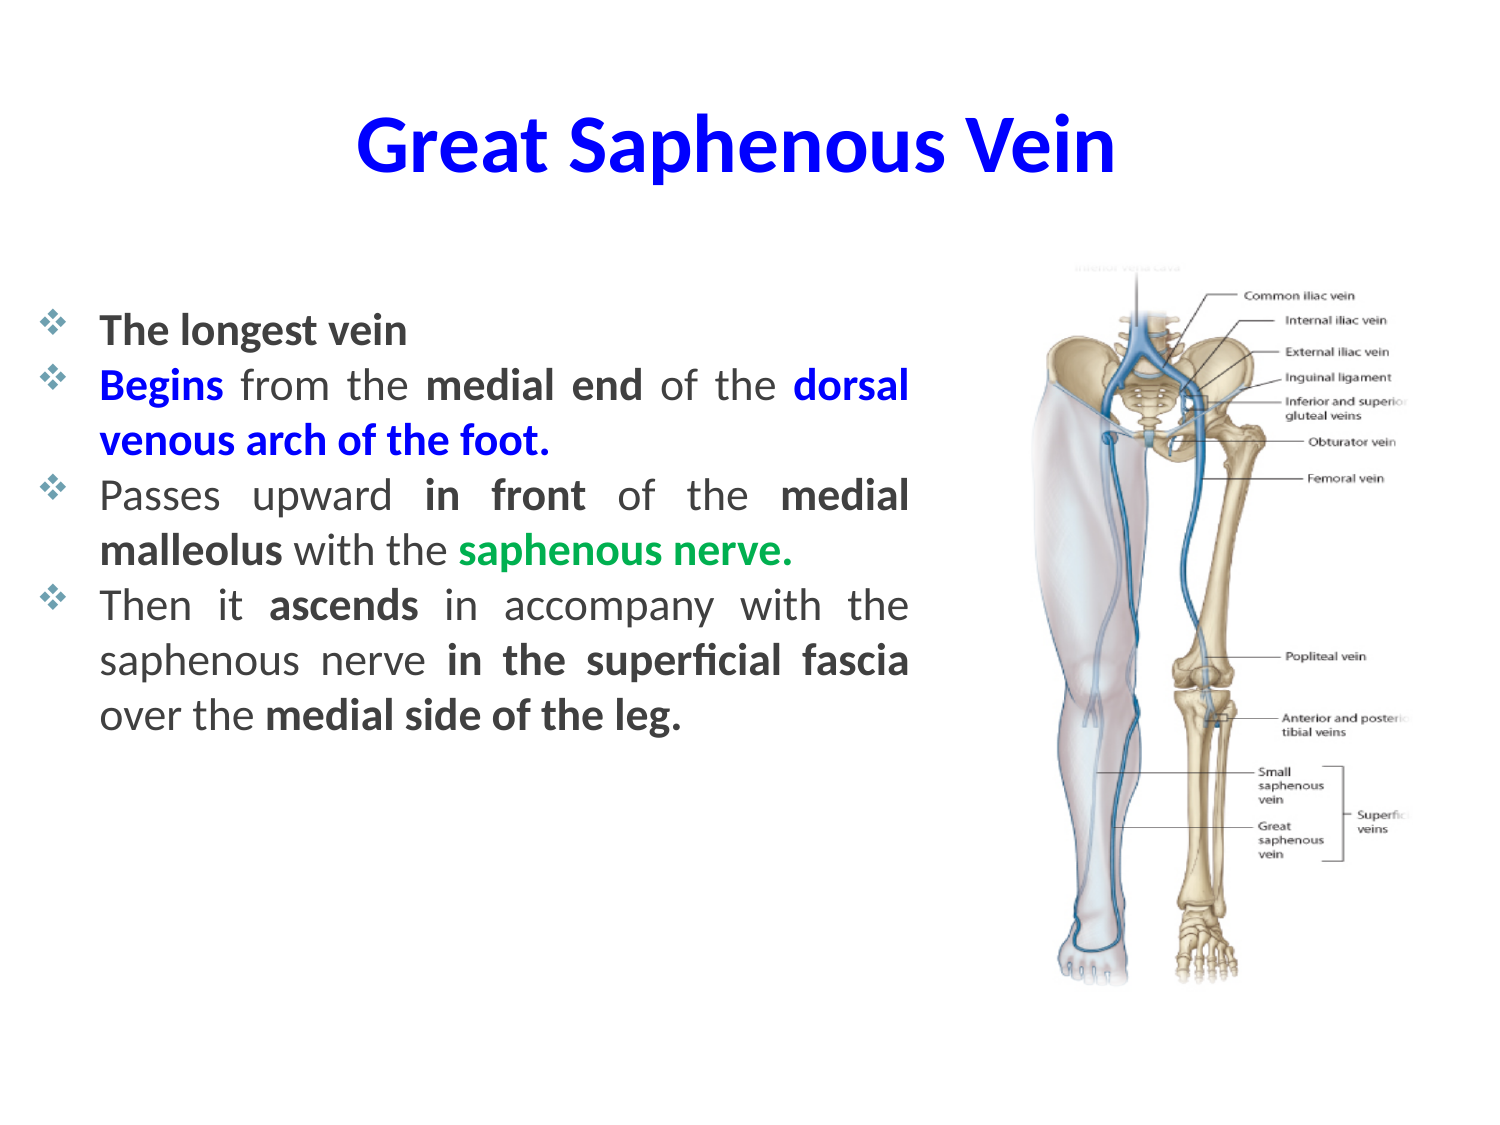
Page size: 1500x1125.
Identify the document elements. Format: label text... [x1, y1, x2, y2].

picture [1024, 262, 1413, 993]
title Great Saphenous Vein [74, 37, 1401, 241]
list The longest vein Begins from the medial end of the dorsal venous arch of the foot. Passes upward in front of the medial malleolus with the saphenous nerve. Then it ascends in accompany with the saphenous nerve in the superficial fascia over the medial side of the leg. [0, 291, 926, 945]
